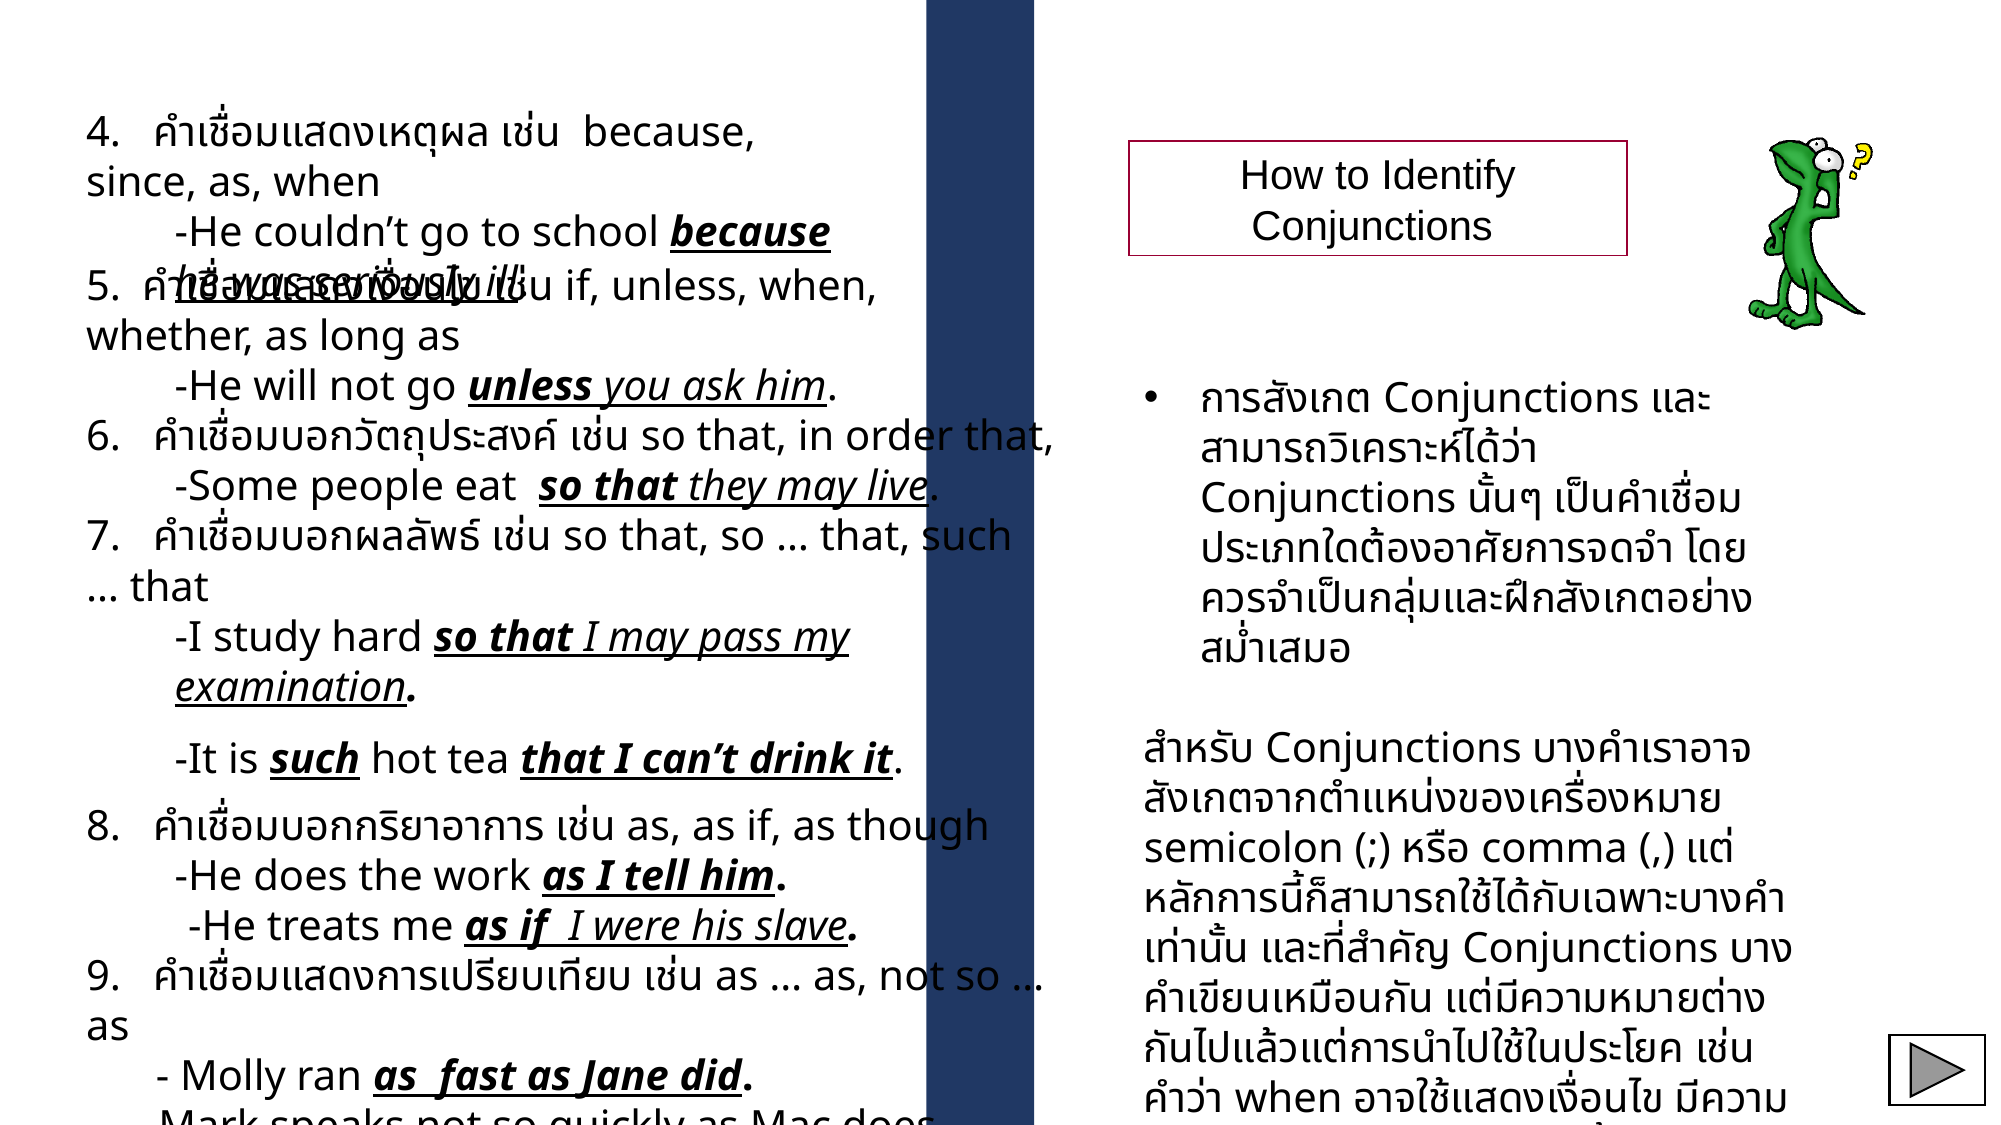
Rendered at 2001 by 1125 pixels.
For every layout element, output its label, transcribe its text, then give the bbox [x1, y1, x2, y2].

text_box How to Identify Conjunctions [1128, 141, 1627, 256]
text_box [1888, 1034, 1986, 1106]
text_box [925, 0, 1035, 251]
text_box 4. คำเชื่อมแสดงเหตุผล เช่น because, since, as, when -He couldn’t go to school because he was seriously ill. [71, 97, 893, 251]
picture [1722, 110, 1897, 341]
text_box 5. คำเชื่อมแสดงเงื่อนไข เช่น if, unless, when, whether, as long as -He will not go unless you ask him. 6. คำเชื่อมบอกวัตถุประสงค์ เช่น so that, in order that, -Some people eat so that they may live. 7. คำเชื่อมบอกผลลัพธ์ เช่น so that, so … that, such … that -I study hard so that I may pass my examination. -It is such hot tea that I can’t drink it. คำเชื่อมบอกกริยาอาการ เช่น as, as if, as though -He does the work as I tell him. -He treats me as if I were his slave. 9. คำเชื่อมแสดงการเปรียบเทียบ เช่น as … as, not so … as - Molly ran as fast as Jane did. -Mark speaks not so quickly as Mac does. [71, 251, 1072, 1125]
text_box การสังเกต Conjunctions และสามารถวิเคราะห์ได้ว่า Conjunctions นั้นๆ เป็นคำเชื่อมประเภทใดต้องอาศัยการจดจำ โดยควรจำเป็นกลุ่มและฝึกสังเกตอย่างสม่ำเสมอ สำหรับ Conjunctions บางคำเราอาจสังเกตจากตำแหน่งของเครื่องหมาย semicolon (;) หรือ comma (,) แต่หลักการนี้ก็สามารถใช้ได้กับเฉพาะบางคำเท่านั้น และที่สำคัญ Conjunctions บางคำเขียนเหมือนกัน แต่มีความหมายต่างกันไปแล้วแต่การนำไปใช้ในประโยค เช่น คำว่า when อาจใช้แสดงเงื่อนไข มีความหมายเท่ากับ if หรือในบางครั้งก็ใช้เป็นคำระบุเวลา มีความหมายว่า เมื่อ เป็นต้น [1128, 363, 1813, 1125]
